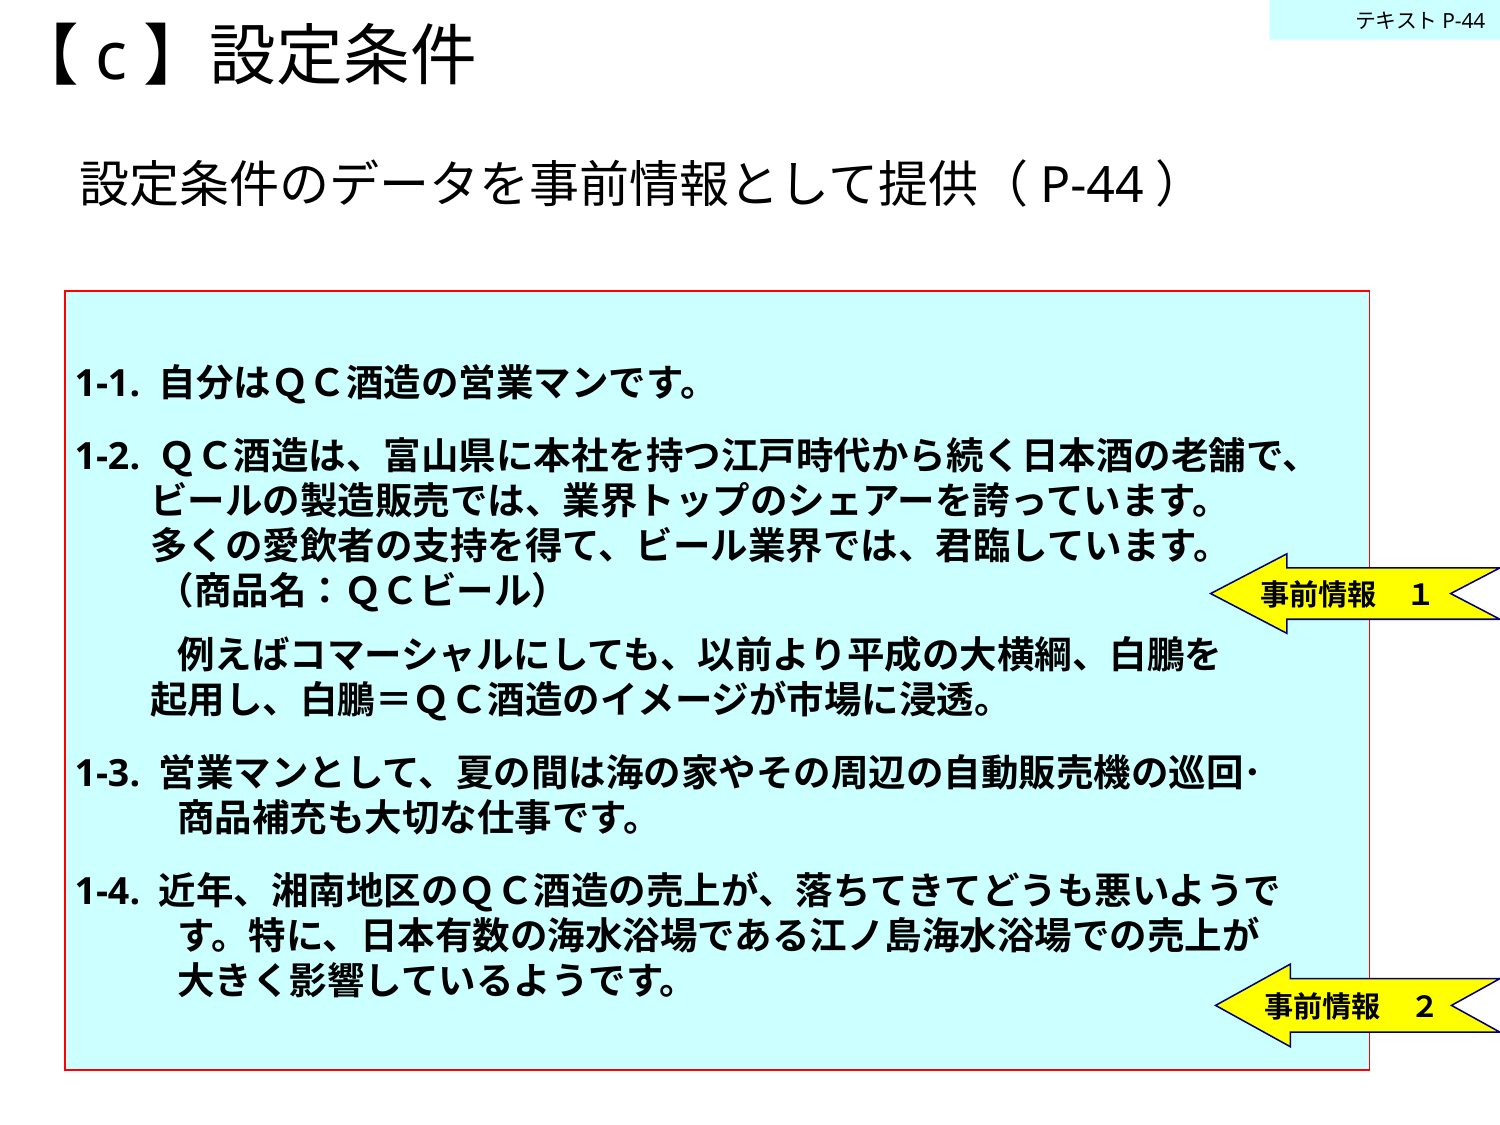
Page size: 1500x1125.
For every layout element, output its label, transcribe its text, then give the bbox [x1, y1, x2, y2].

text_box 1-1. 自分はＱＣ酒造の営業マンです。 1-2. ＱＣ酒造は、富山県に本社を持つ江戸時代から続く日本酒の老舗で、 ビールの製造販売では、業界トップのシェアーを誇っています。 多くの愛飲者の支持を得て、ビール業界では、君臨しています。 （商品名：ＱＣビール） 例えばコマーシャルにしても、以前より平成の大横綱、白鵬を 起用し、白鵬＝ＱＣ酒造のイメージが市場に浸透。 1-3. 営業マンとして、夏の間は海の家やその周辺の自動販売機の巡回･ 商品補充も大切な仕事です。 1-4. 近年、湘南地区のＱＣ酒造の売上が、落ちてきてどうも悪いようで す。特に、日本有数の海水浴場である江ノ島海水浴場での売上が 大きく影響しているようです。 [64, 290, 1370, 1071]
text_box 事前情報 ２ [1215, 964, 1500, 1047]
text_box テキストP-44 [1269, 0, 1500, 40]
text_box 事前情報 １ [1210, 553, 1500, 634]
text_box 【c】設定条件 [12, 12, 798, 93]
text_box 設定条件のデータを事前情報として提供（P-44） [65, 144, 1447, 220]
